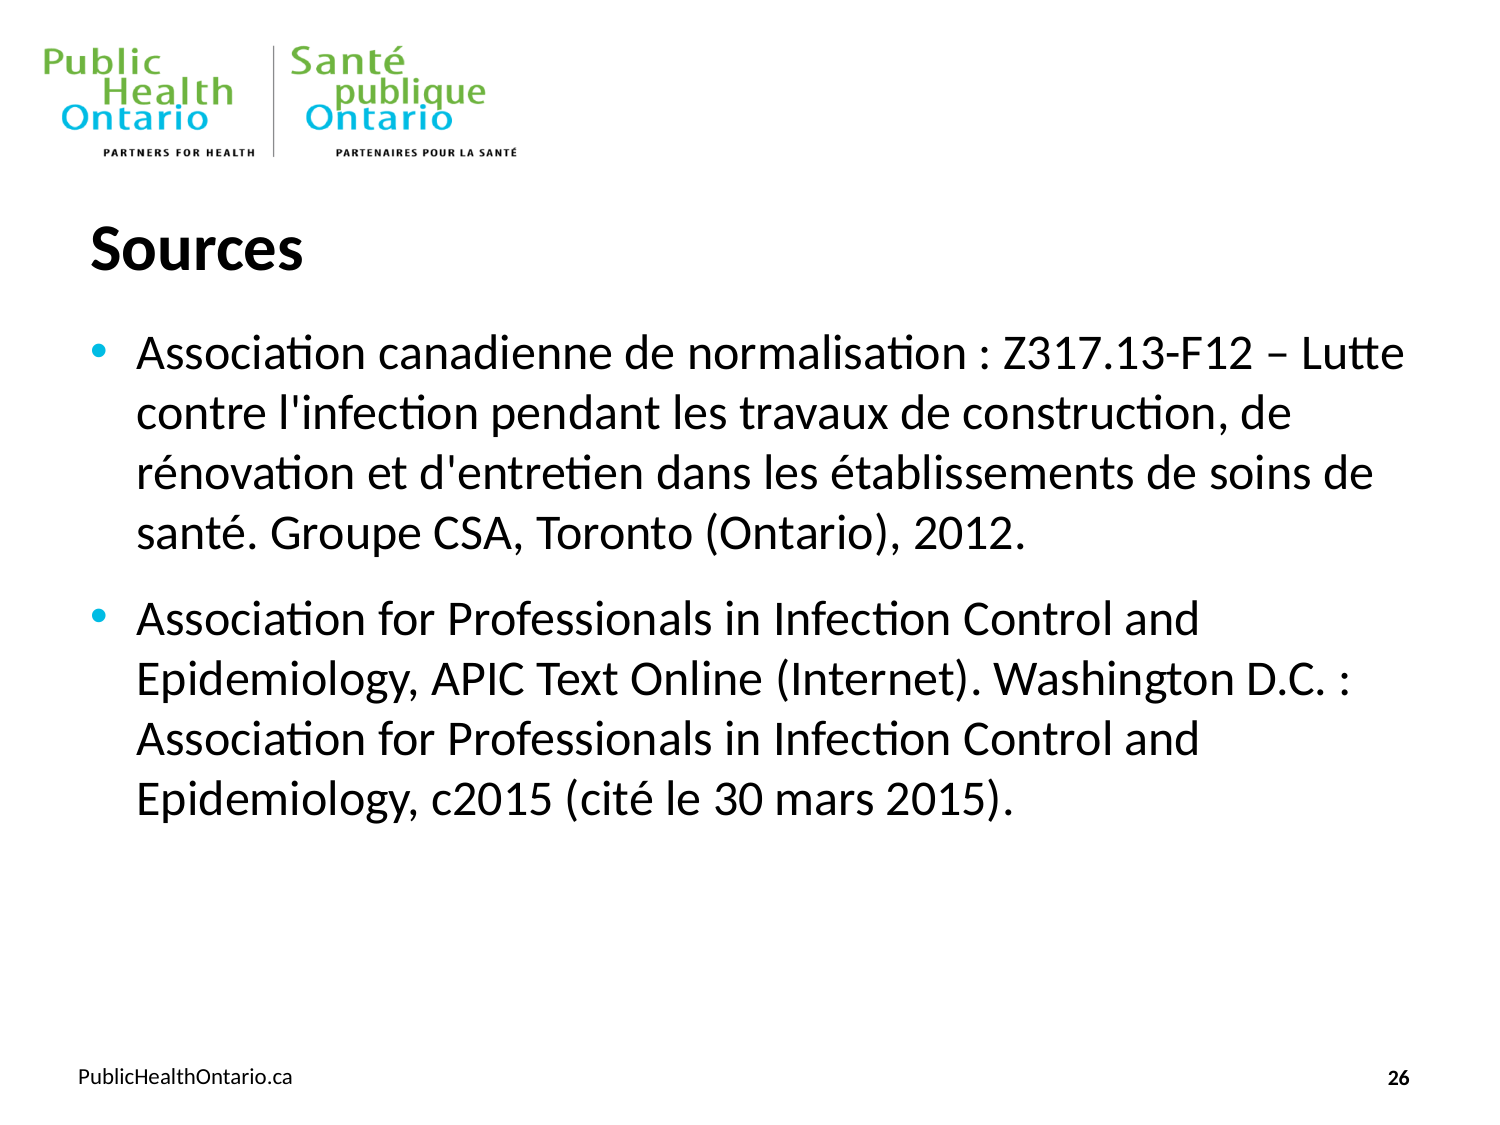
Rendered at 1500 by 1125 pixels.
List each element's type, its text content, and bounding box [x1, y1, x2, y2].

list Association canadienne de normalisation : Z317.13-F12 – Lutte contre l'infection pendant les travaux de construction, de rénovation et d'entretien dans les établissements de soins de santé. Groupe CSA, Toronto (Ontario), 2012. Association for Professionals in Infection Control and Epidemiology, APIC Text Online (Internet). Washington D.C. : Association for Professionals in Infection Control and Epidemiology, c2015 (cité le 30 mars 2015). [75, 312, 1425, 1038]
title Sources [75, 187, 1425, 300]
slide_number 26 [1287, 1057, 1425, 1096]
picture [37, 37, 525, 165]
